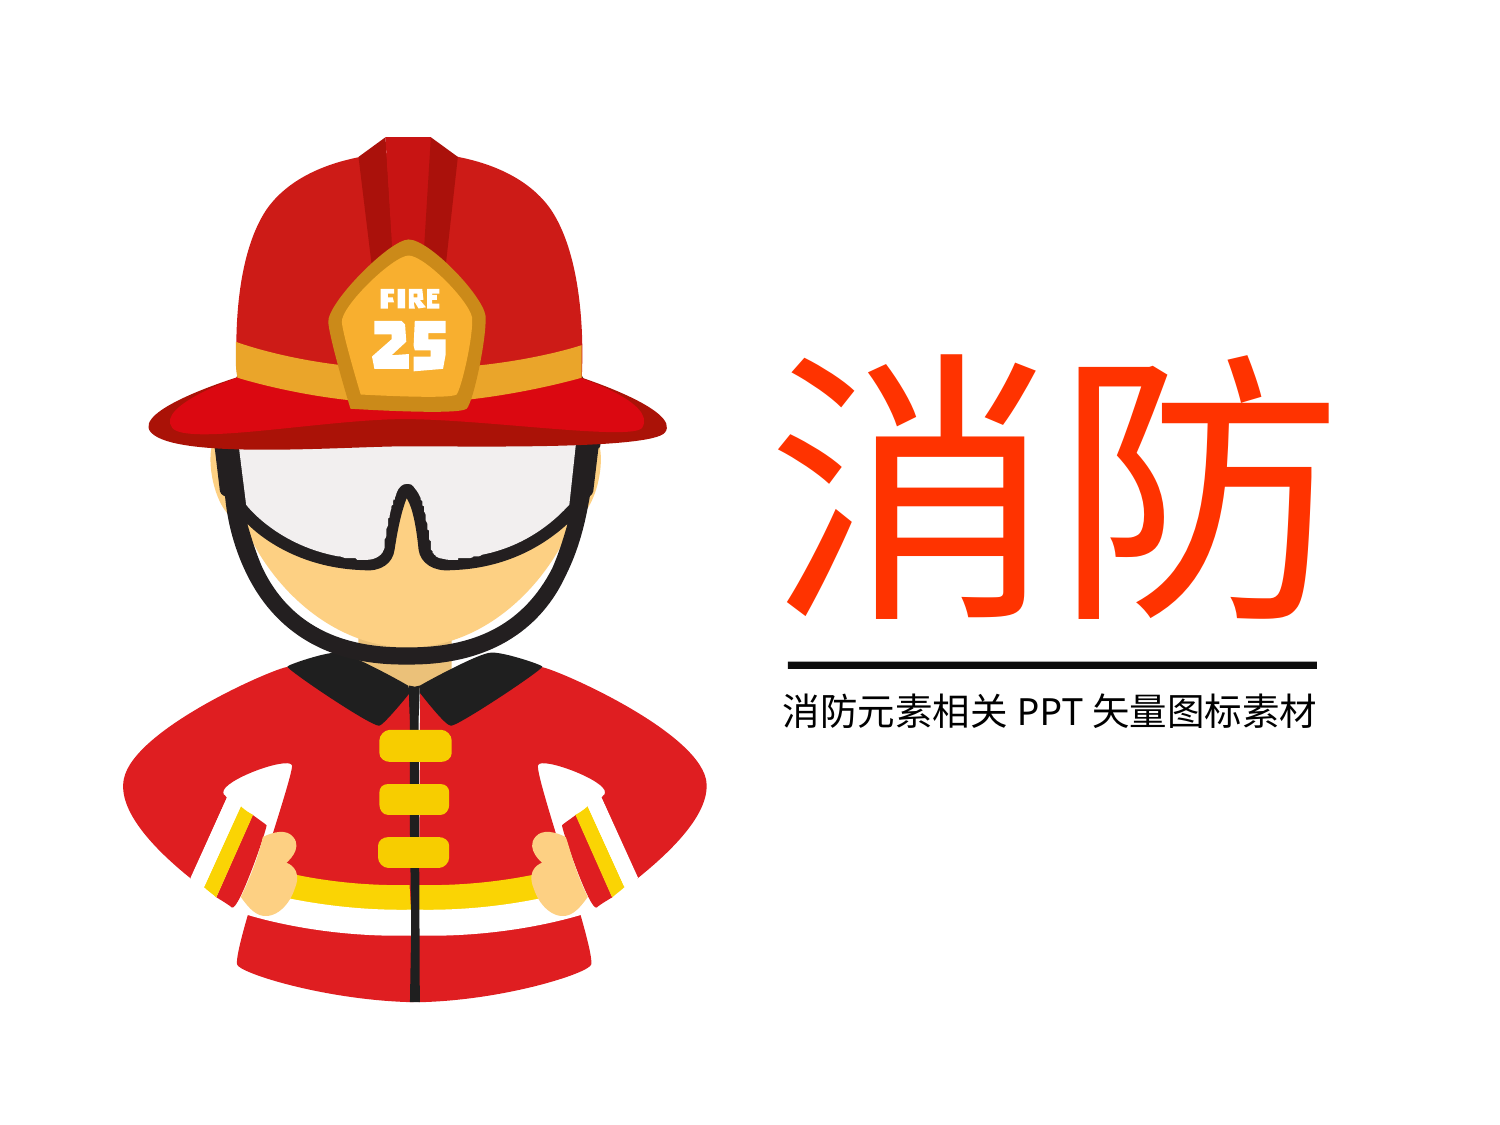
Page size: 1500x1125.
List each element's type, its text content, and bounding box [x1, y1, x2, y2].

text_box 消防元素相关PPT矢量图标素材 [768, 680, 1332, 741]
text_box [786, 659, 1319, 671]
text_box 消防 [753, 301, 1358, 661]
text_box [111, 136, 714, 1003]
